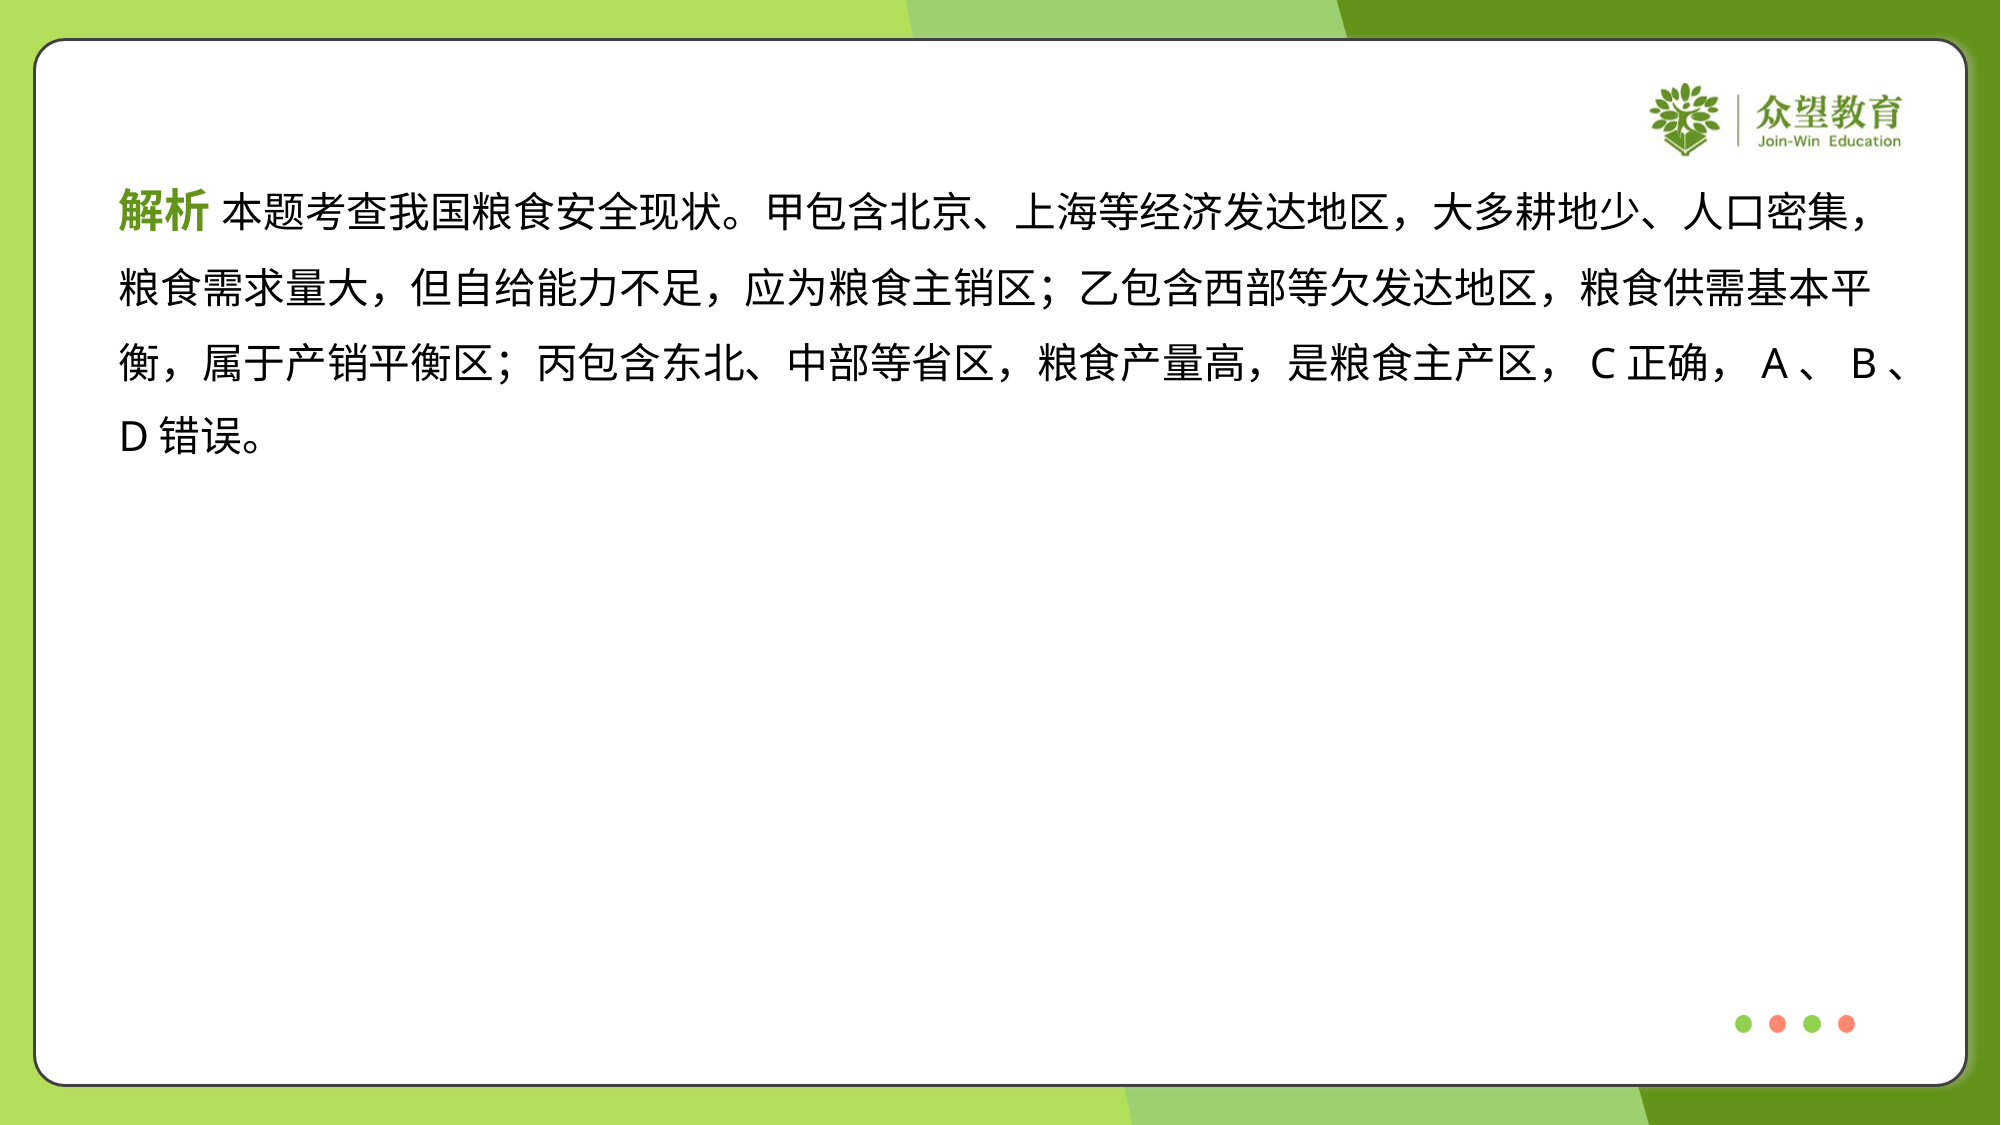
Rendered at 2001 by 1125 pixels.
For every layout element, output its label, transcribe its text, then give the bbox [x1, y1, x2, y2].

text_box 解析 本题考查我国粮食安全现状。甲包含北京、上海等经济发达地区，大多耕地少、人口密集， 粮食需求量大，但自给能力不足，应为粮食主销区；乙包含西部等欠发达地区，粮食供需基本平 衡，属于产销平衡区；丙包含东北、中部等省区，粮食产量高，是粮食主产区，C正确，A、B、 D错误。 [118, 159, 1883, 452]
picture [0, 0, 2000, 1125]
